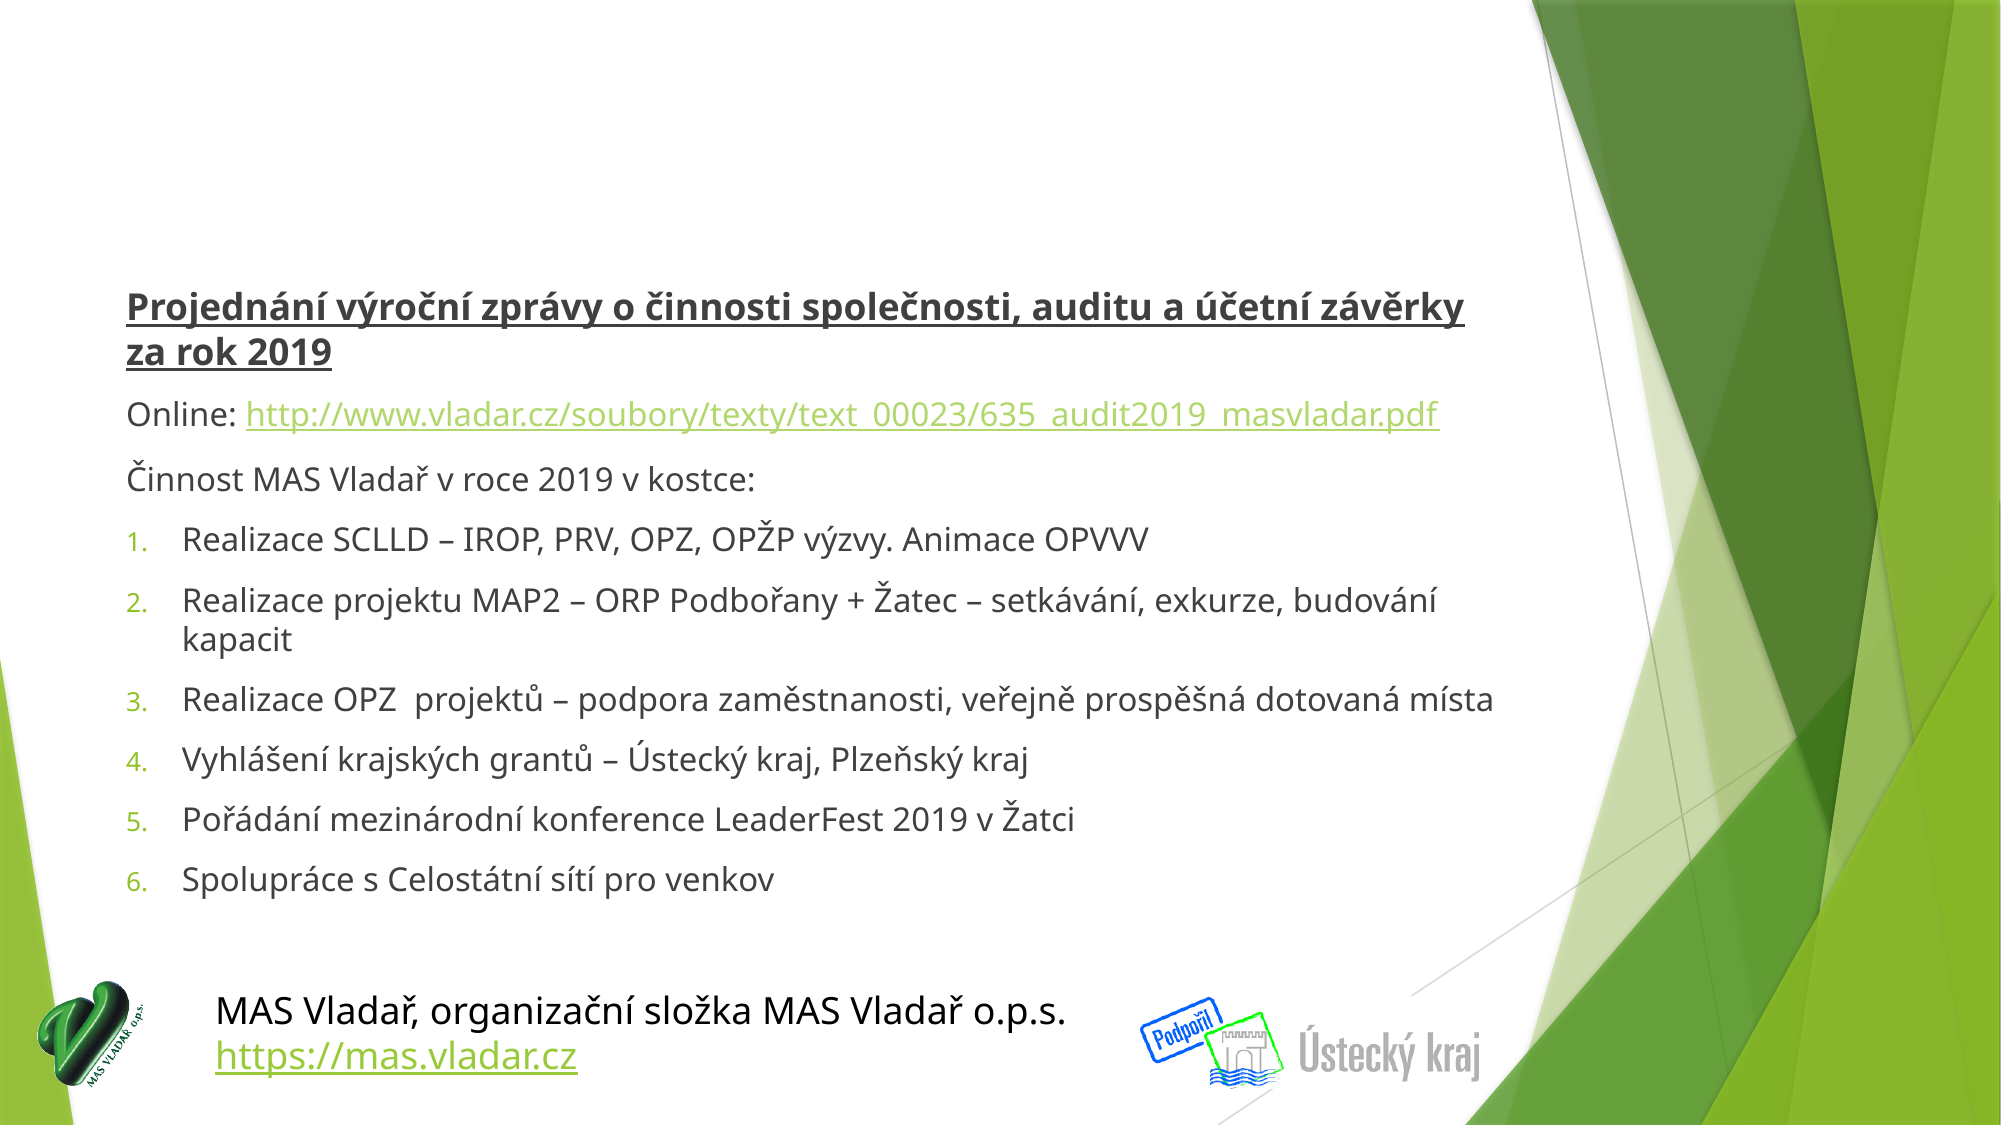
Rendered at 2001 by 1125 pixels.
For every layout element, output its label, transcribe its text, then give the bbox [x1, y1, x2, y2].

text_box MAS Vladař, organizační složka MAS Vladař o.p.s. https://mas.vladar.cz [200, 979, 1202, 1091]
list Projednání výroční zprávy o činnosti společnosti, auditu a účetní závěrky za rok 2019 Online: http://www.vladar.cz/soubory/texty/text_00023/635_audit2019_masvladar.pdf Činnost MAS Vladař v roce 2019 v kostce: Realizace SCLLD – IROP, PRV, OPZ, OPŽP výzvy. Animace OPVVV Realizace projektu MAP2 – ORP Podbořany + Žatec – setkávání, exkurze, budování kapacit Realizace OPZ projektů – podpora zaměstnanosti, veřejně prospěšná dotovaná místa Vyhlášení krajských grantů – Ústecký kraj, Plzeňský kraj Pořádání mezinárodní konference LeaderFest 2019 v Žatci Spolupráce s Celostátní sítí pro venkov [111, 255, 1522, 927]
picture [1139, 995, 1479, 1089]
picture [35, 979, 145, 1089]
